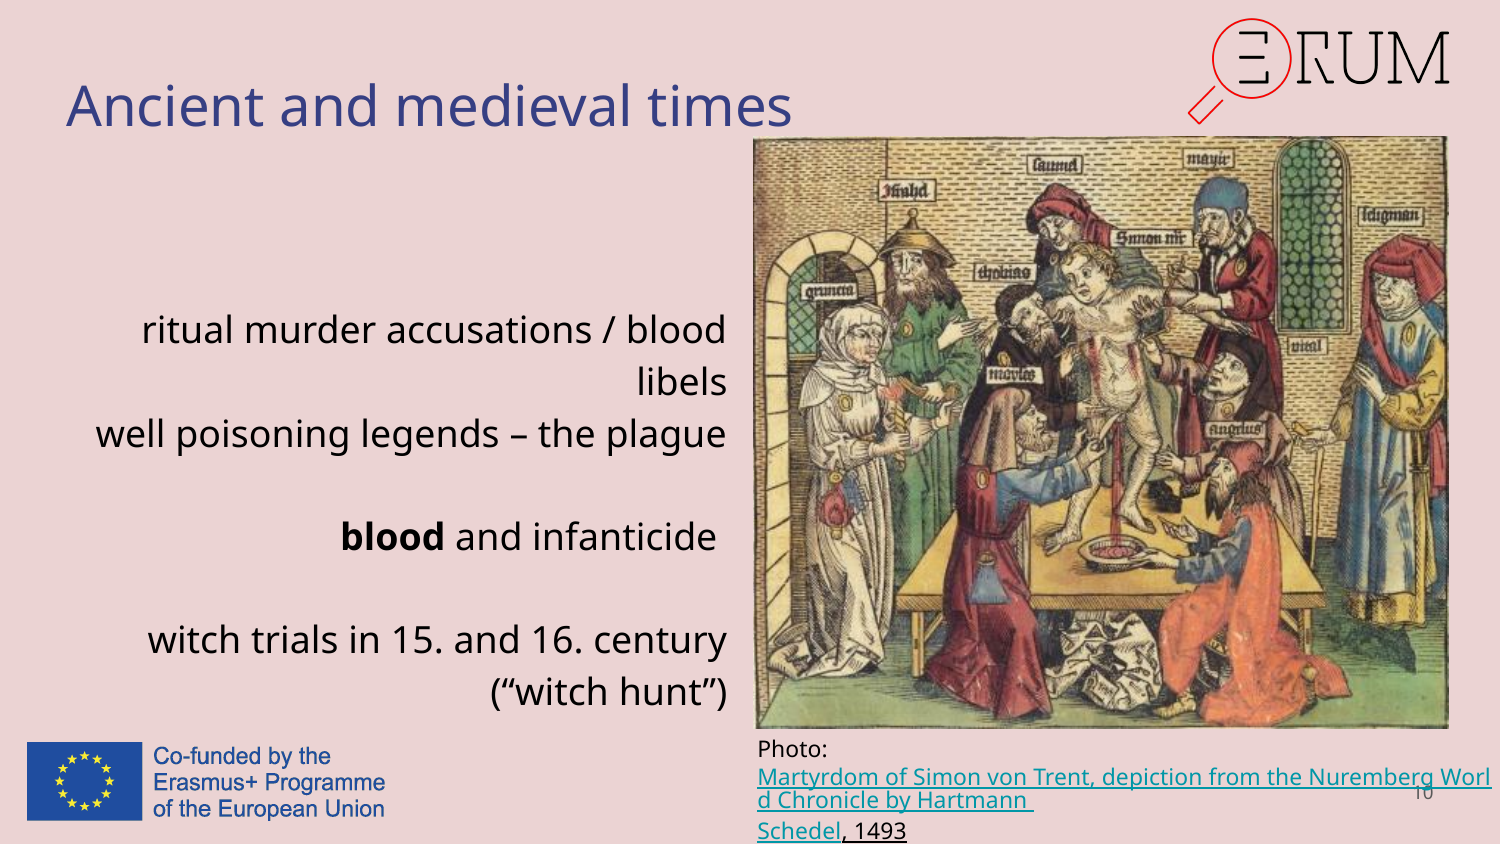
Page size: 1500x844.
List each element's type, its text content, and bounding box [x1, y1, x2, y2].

text_box Photo: Martyrdom of Simon von Trent, depiction from the Nuremberg World Chronicle by Hartmann Schedel, 1493 public domain [742, 727, 1500, 844]
picture [752, 0, 1500, 729]
title Ancient and medieval times [51, 55, 1168, 150]
picture [27, 742, 385, 821]
list ritual murder accusations / blood libels well poisoning legends – the plague blood and infanticide witch trials in 15. and 16. century (“witch hunt”) [27, 169, 743, 729]
